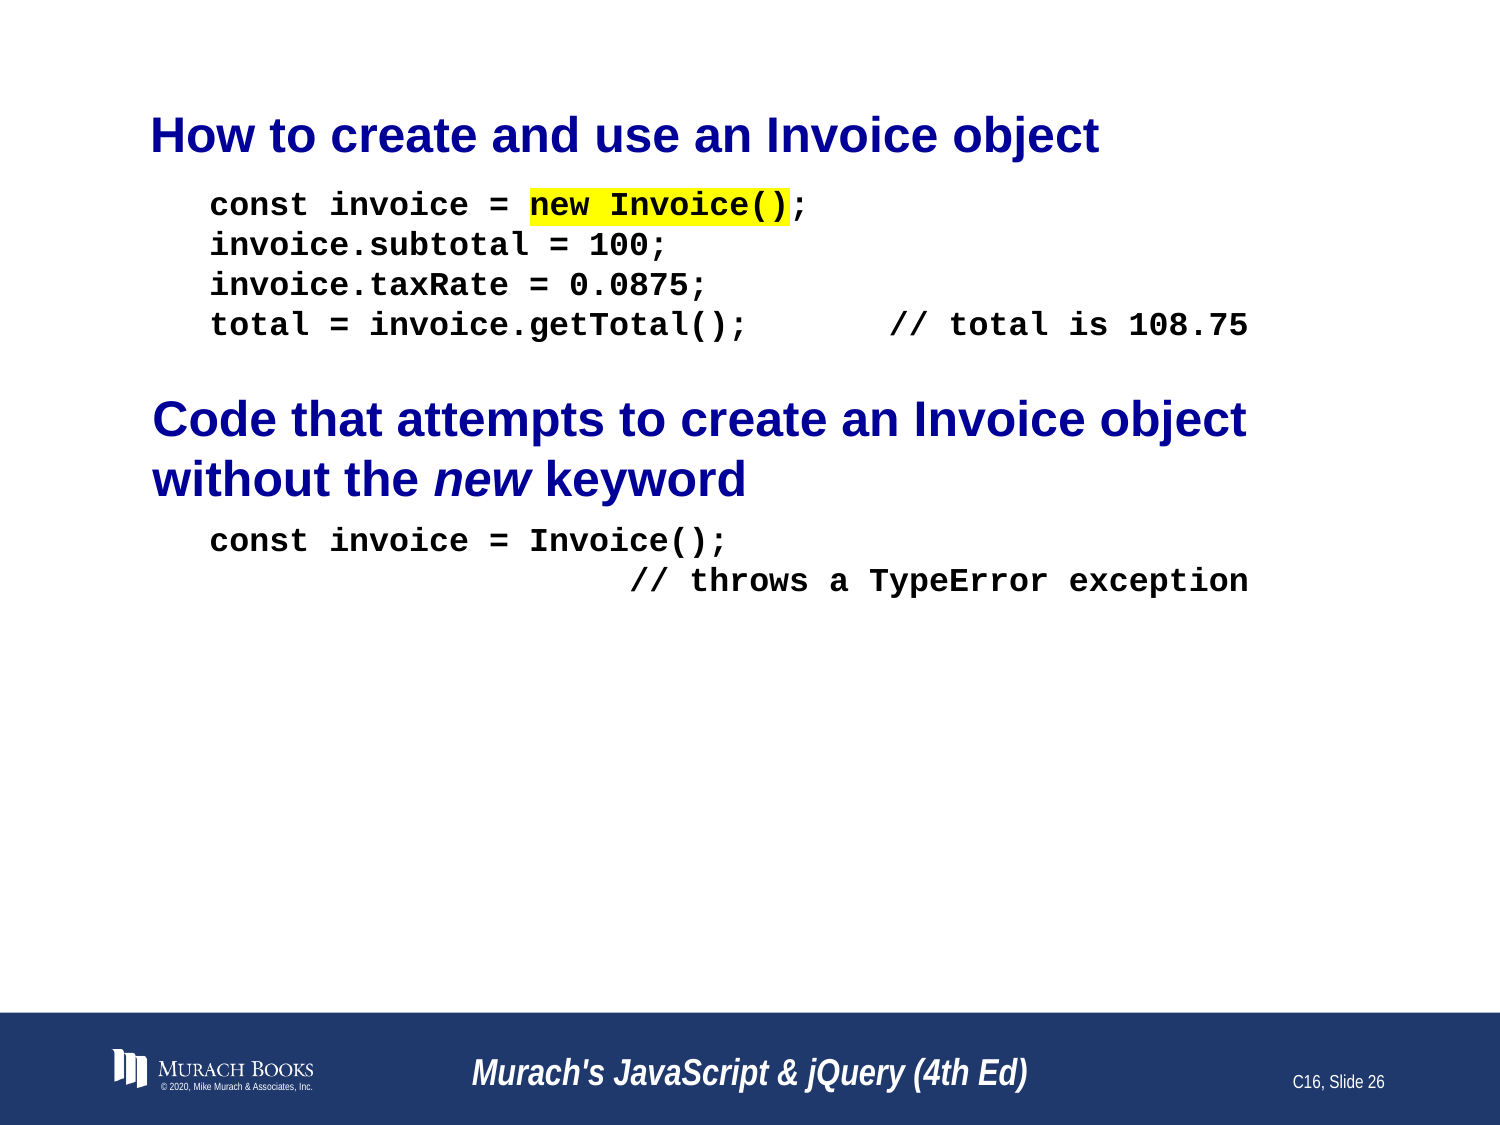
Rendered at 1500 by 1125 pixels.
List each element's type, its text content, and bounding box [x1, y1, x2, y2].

slide_number C16, Slide 26 [1087, 1025, 1400, 1100]
list const invoice = new Invoice(); invoice.subtotal = 100; invoice.taxRate = 0.0875; total = invoice.getTotal(); // total is 108.75 Code that attempts to create an Invoice object without the new keyword const invoice = Invoice(); // throws a TypeError exception [137, 174, 1350, 975]
slide_number Murach's JavaScript & jQuery (4th Ed) [463, 1025, 1050, 1100]
footer © 2020, Mike Murach & Associates, Inc. [12, 1025, 463, 1100]
title How to create and use an Invoice object [150, 102, 1350, 164]
